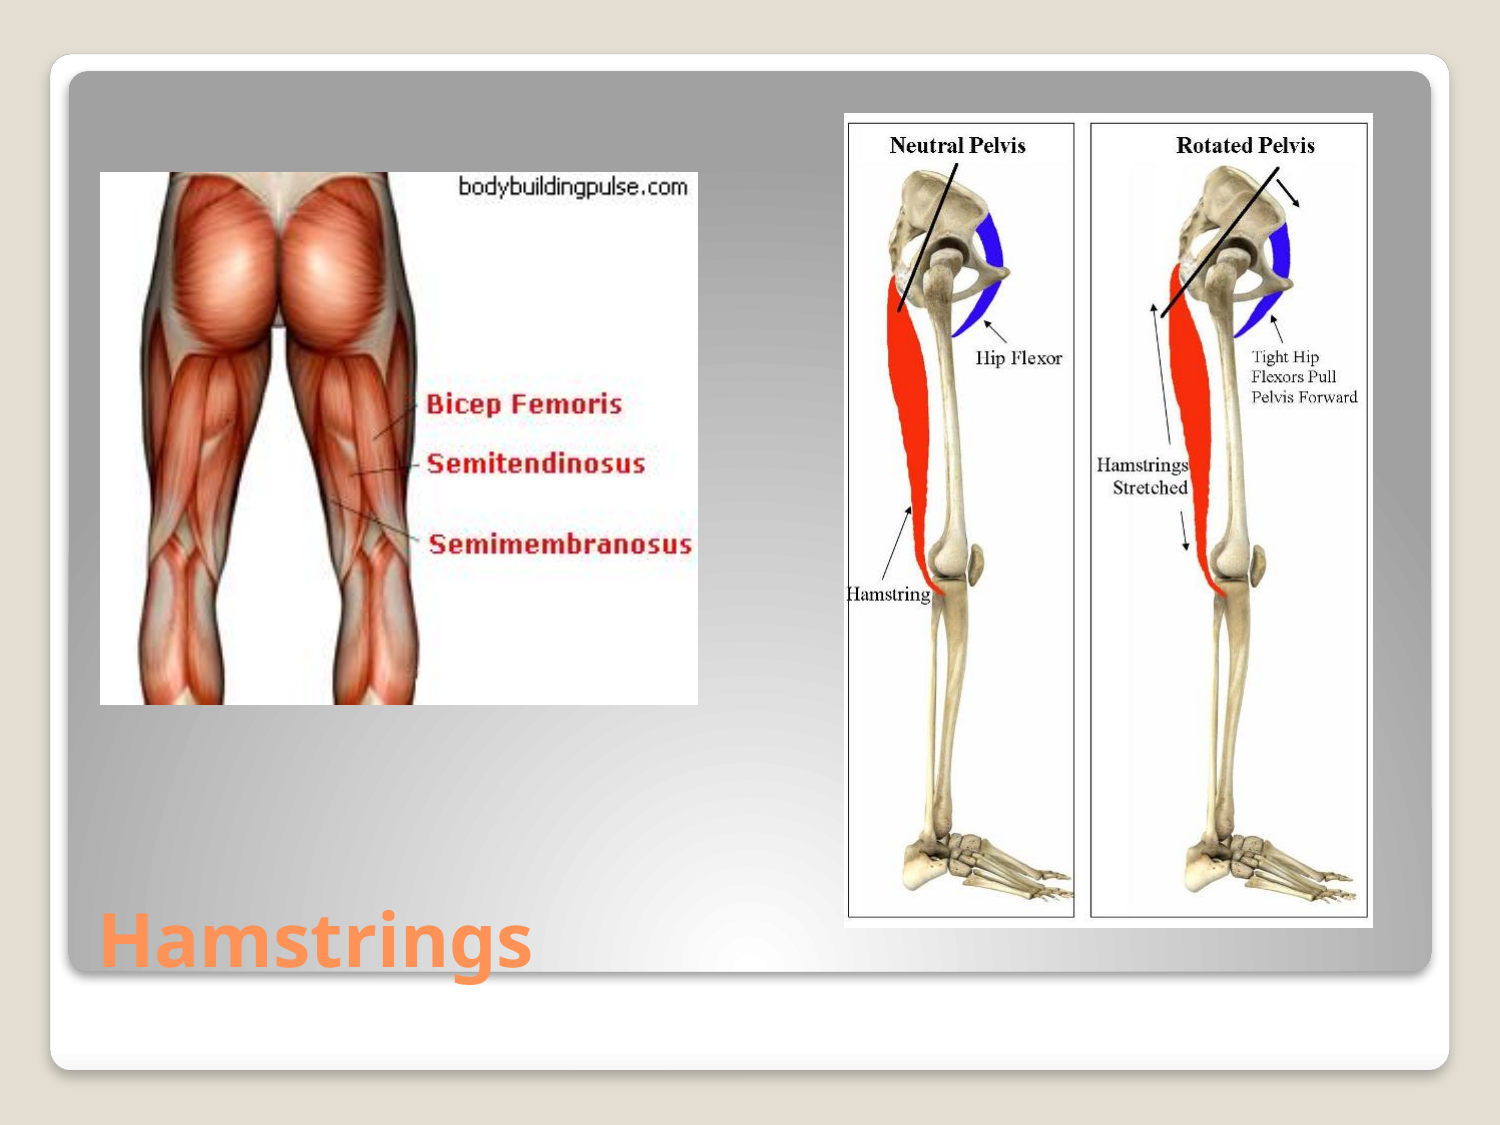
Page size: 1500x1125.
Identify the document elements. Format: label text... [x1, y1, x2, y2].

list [100, 172, 698, 705]
title Hamstrings [82, 817, 1425, 990]
picture [844, 113, 1373, 928]
